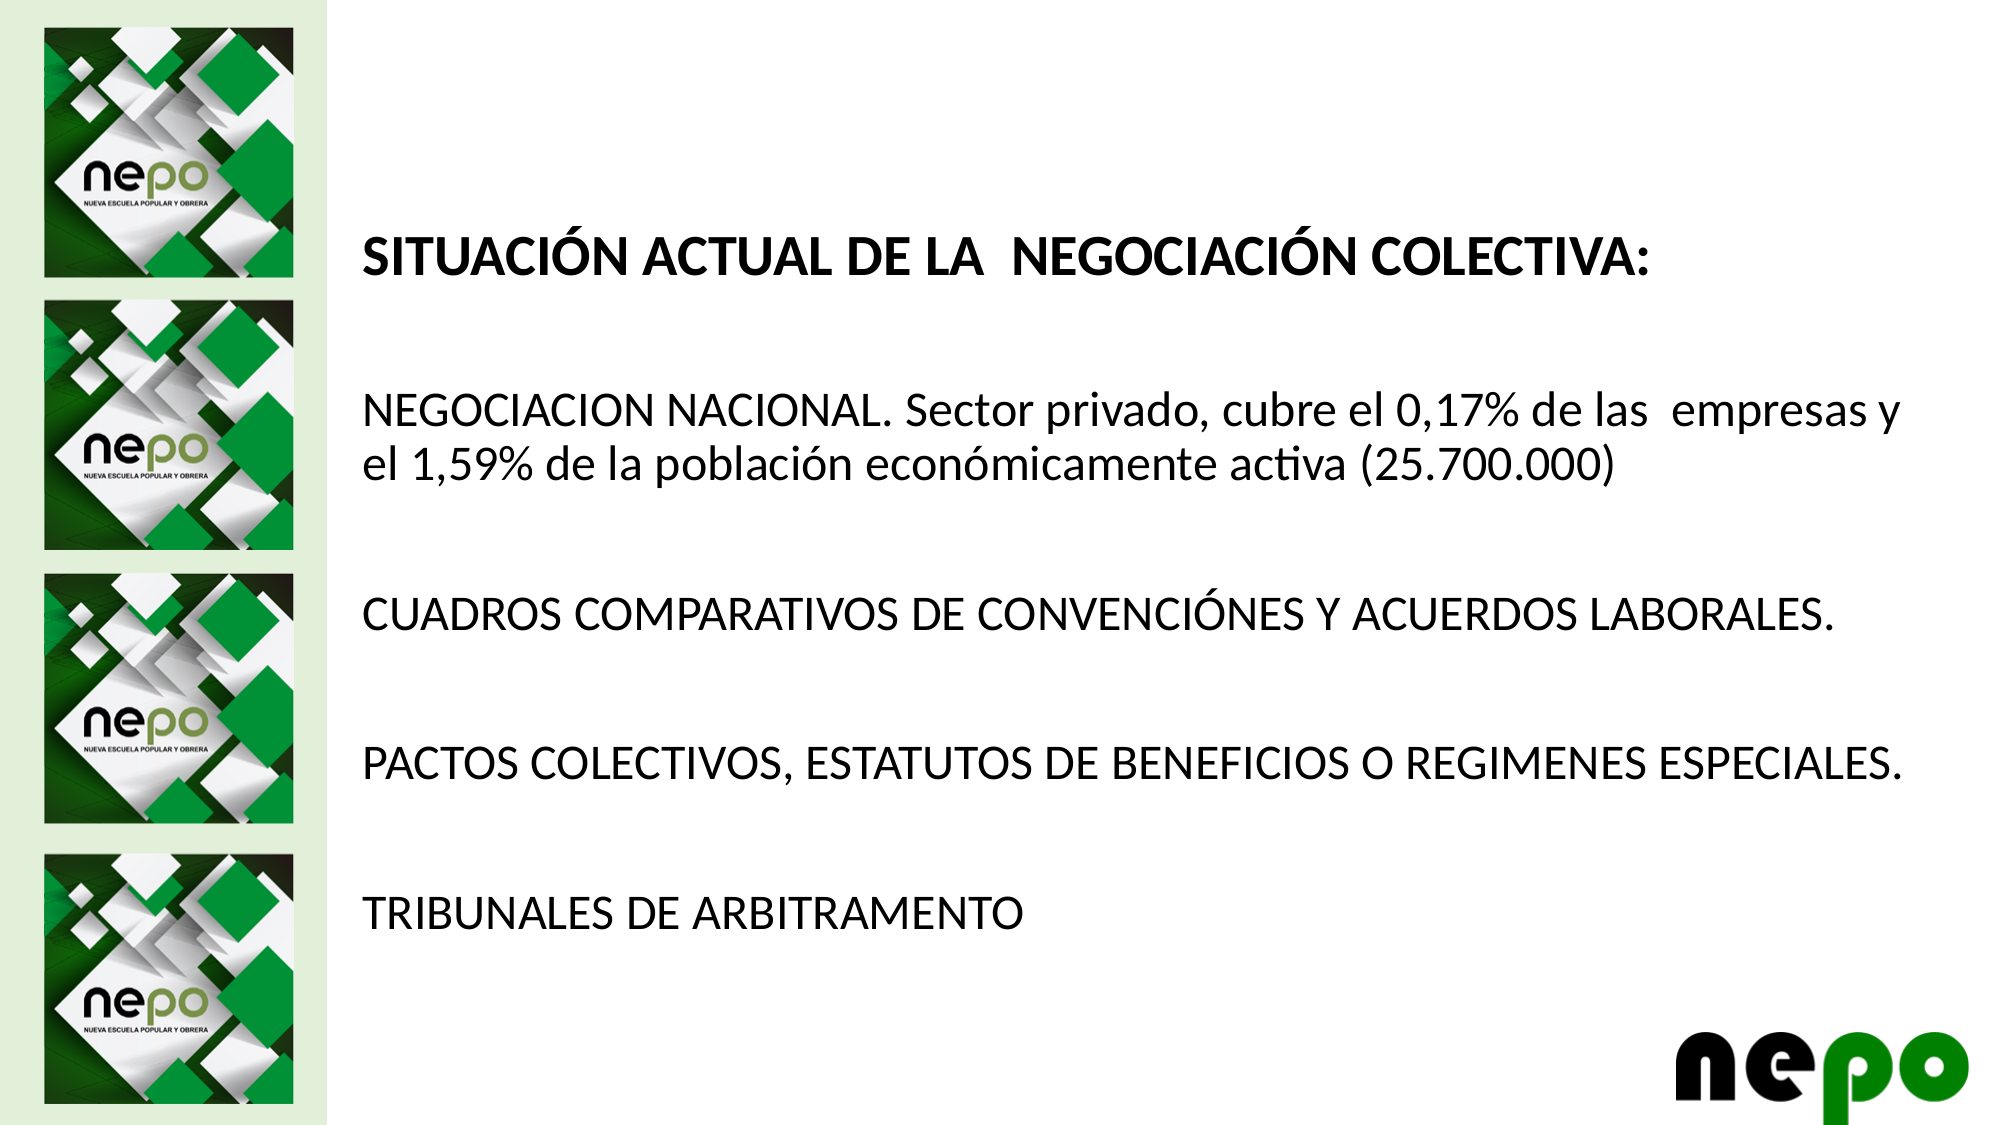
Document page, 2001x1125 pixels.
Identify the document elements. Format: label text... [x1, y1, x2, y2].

picture [1676, 1032, 1969, 1125]
picture [0, 0, 327, 1125]
list SITUACIÓN ACTUAL DE LA NEGOCIACIÓN COLECTIVA: NEGOCIACION NACIONAL. Sector privado, cubre el 0,17% de las empresas y el 1,59% de la población económicamente activa (25.700.000) CUADROS COMPARATIVOS DE CONVENCIÓNES Y ACUERDOS LABORALES. PACTOS COLECTIVOS, ESTATUTOS DE BENEFICIOS O REGIMENES ESPECIALES. TRIBUNALES DE ARBITRAMENTO [347, 217, 1964, 1014]
